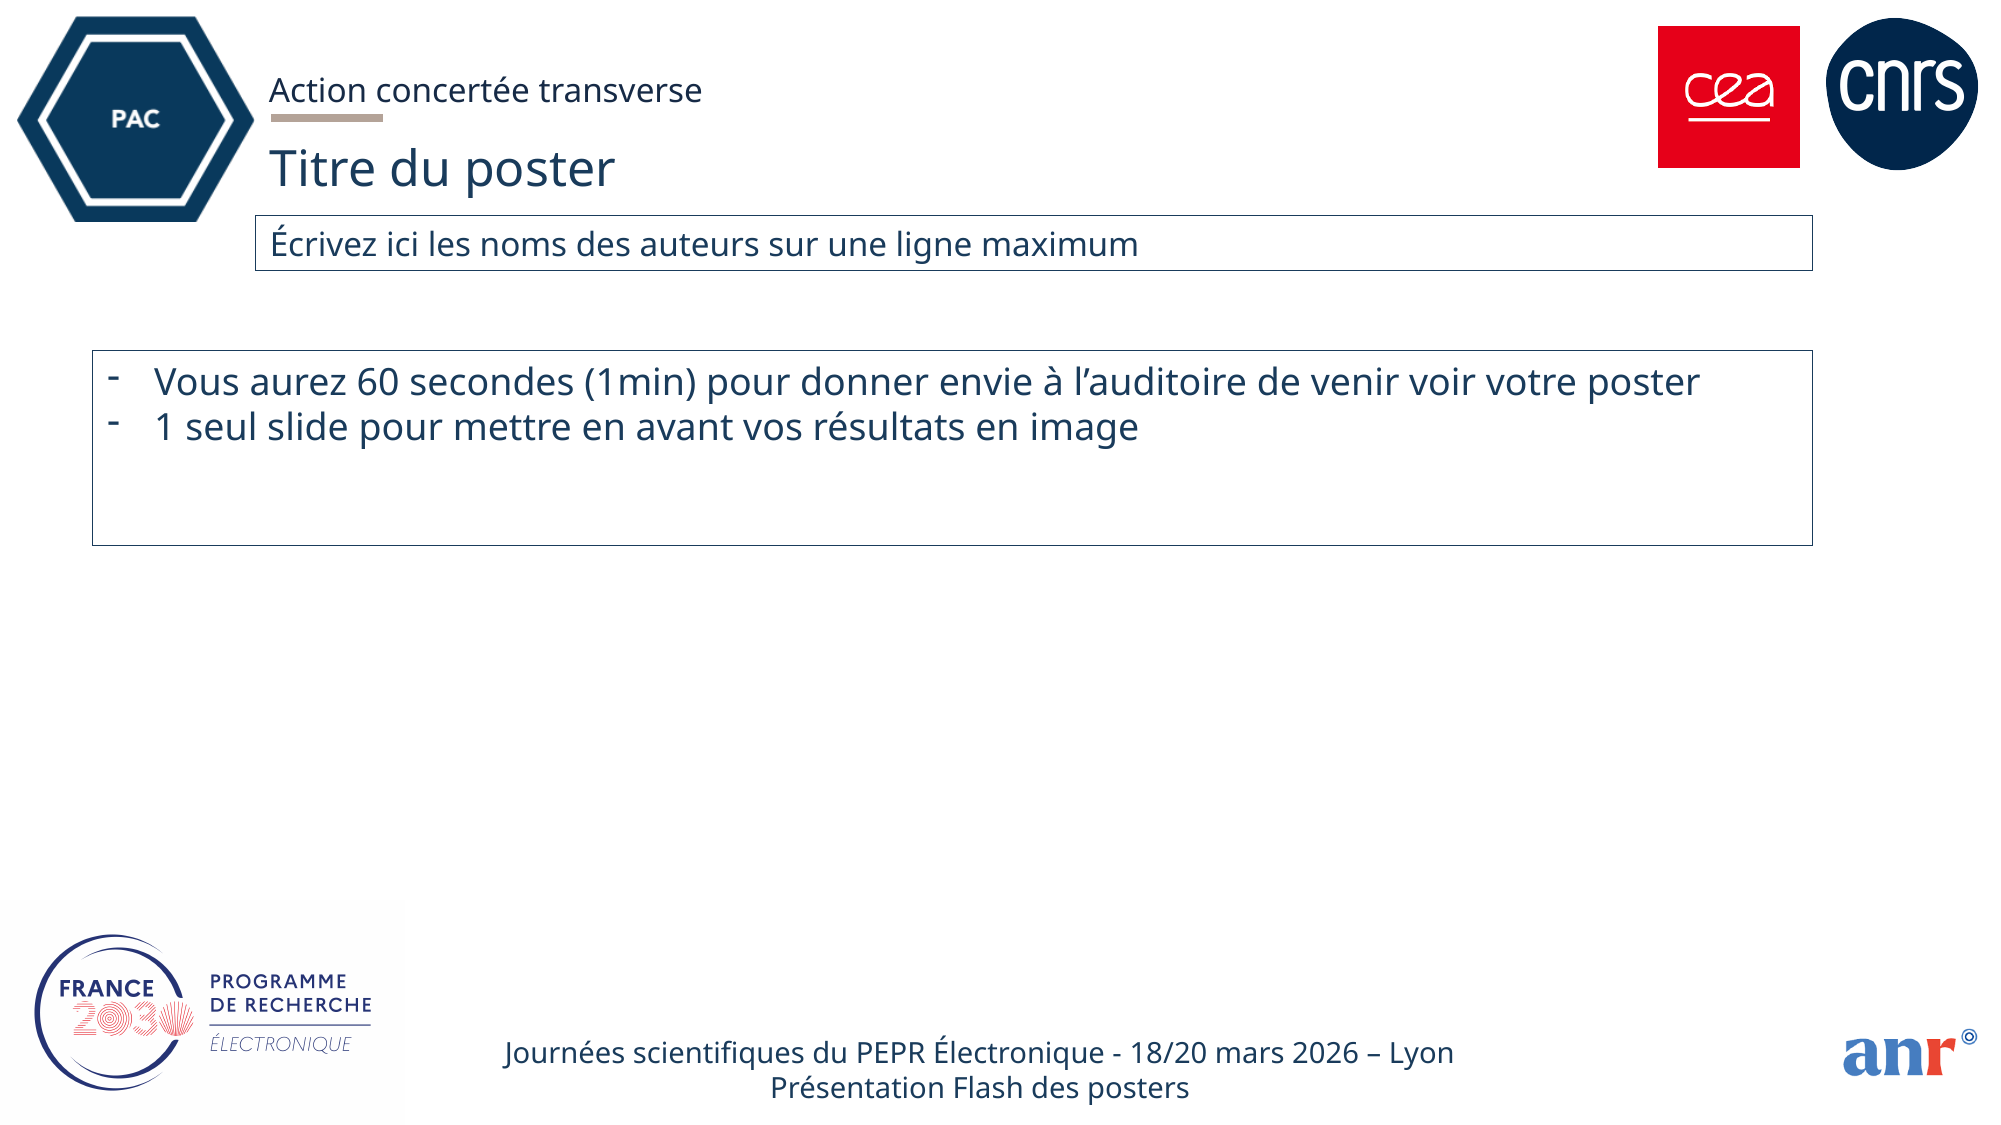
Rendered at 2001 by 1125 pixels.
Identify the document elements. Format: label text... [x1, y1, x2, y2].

text_box Titre du poster [255, 135, 1315, 215]
picture [0, 900, 405, 1125]
picture [1658, 26, 1800, 168]
picture [1823, 16, 1981, 172]
text_box Vous aurez 60 secondes (1min) pour donner envie à l’auditoire de venir voir votre poster 1 seul slide pour mettre en avant vos résultats en image [92, 350, 1813, 546]
picture [1839, 982, 1981, 1124]
text_box Écrivez ici les noms des auteurs sur une ligne maximum [255, 215, 1813, 271]
